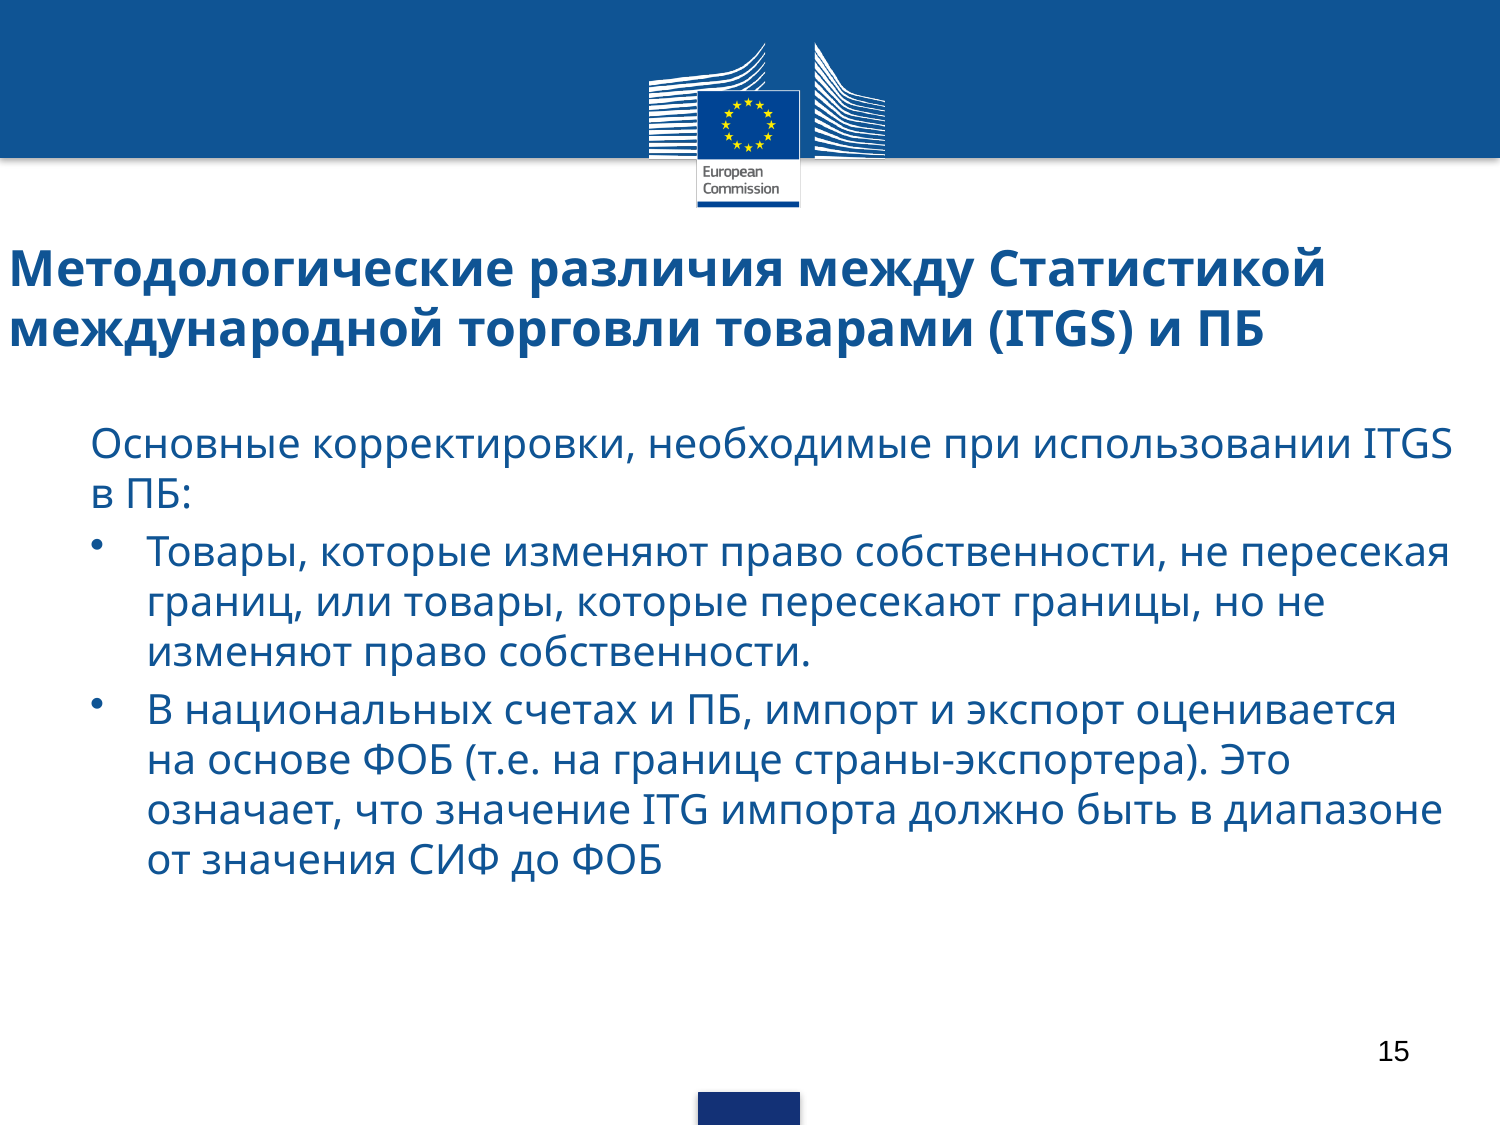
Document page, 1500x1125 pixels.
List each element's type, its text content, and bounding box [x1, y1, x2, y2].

slide_number 15 [1074, 1024, 1425, 1103]
list Основные корректировки, необходимые при использовании ITGS в ПБ: Товары, которые изменяют право собственности, не пересекая границ, или товары, которые пересекают границы, но не изменяют право собственности. В национальных счетах и ПБ, импорт и экспорт оценивается на основе ФОБ (т.е. на границе страны-экспортера). Это означает, что значение ITG импорта должно быть в диапазоне от значения СИФ до ФОБ [75, 408, 1471, 988]
picture [649, 42, 885, 208]
title Методологические различия между Статистикой международной торговли товарами (ITGS) и ПБ [0, 219, 1500, 374]
